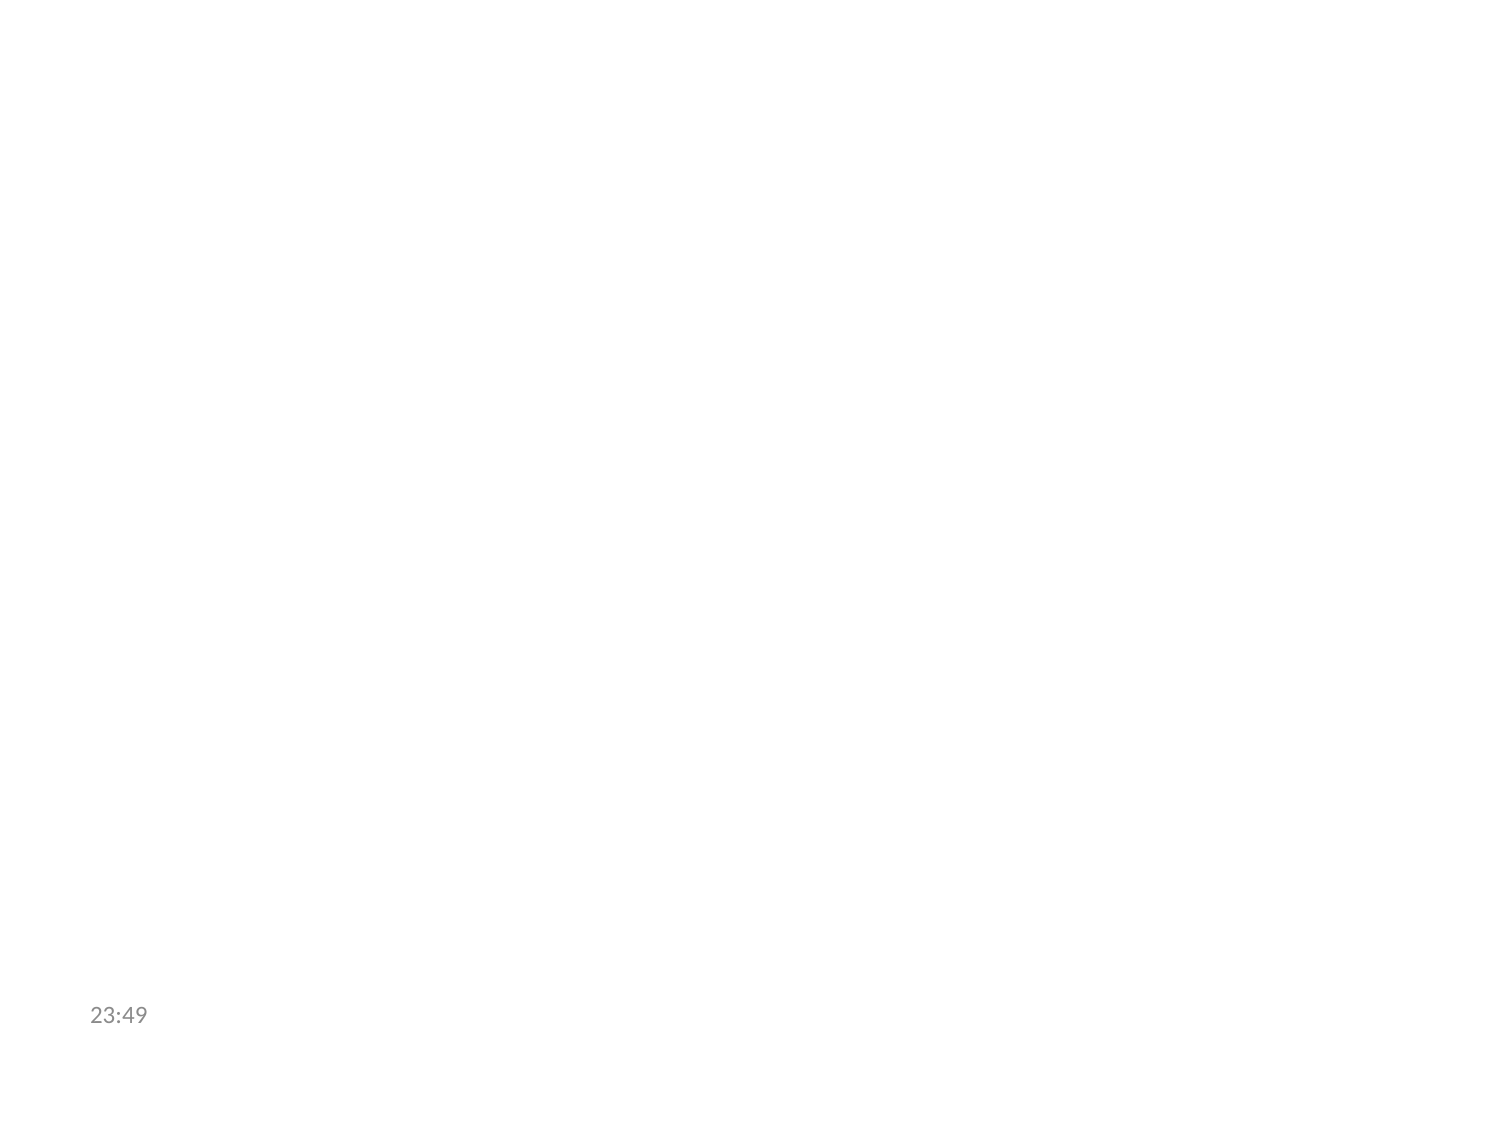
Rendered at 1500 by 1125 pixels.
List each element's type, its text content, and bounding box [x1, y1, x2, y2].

text_box 15:35 [75, 983, 425, 1044]
